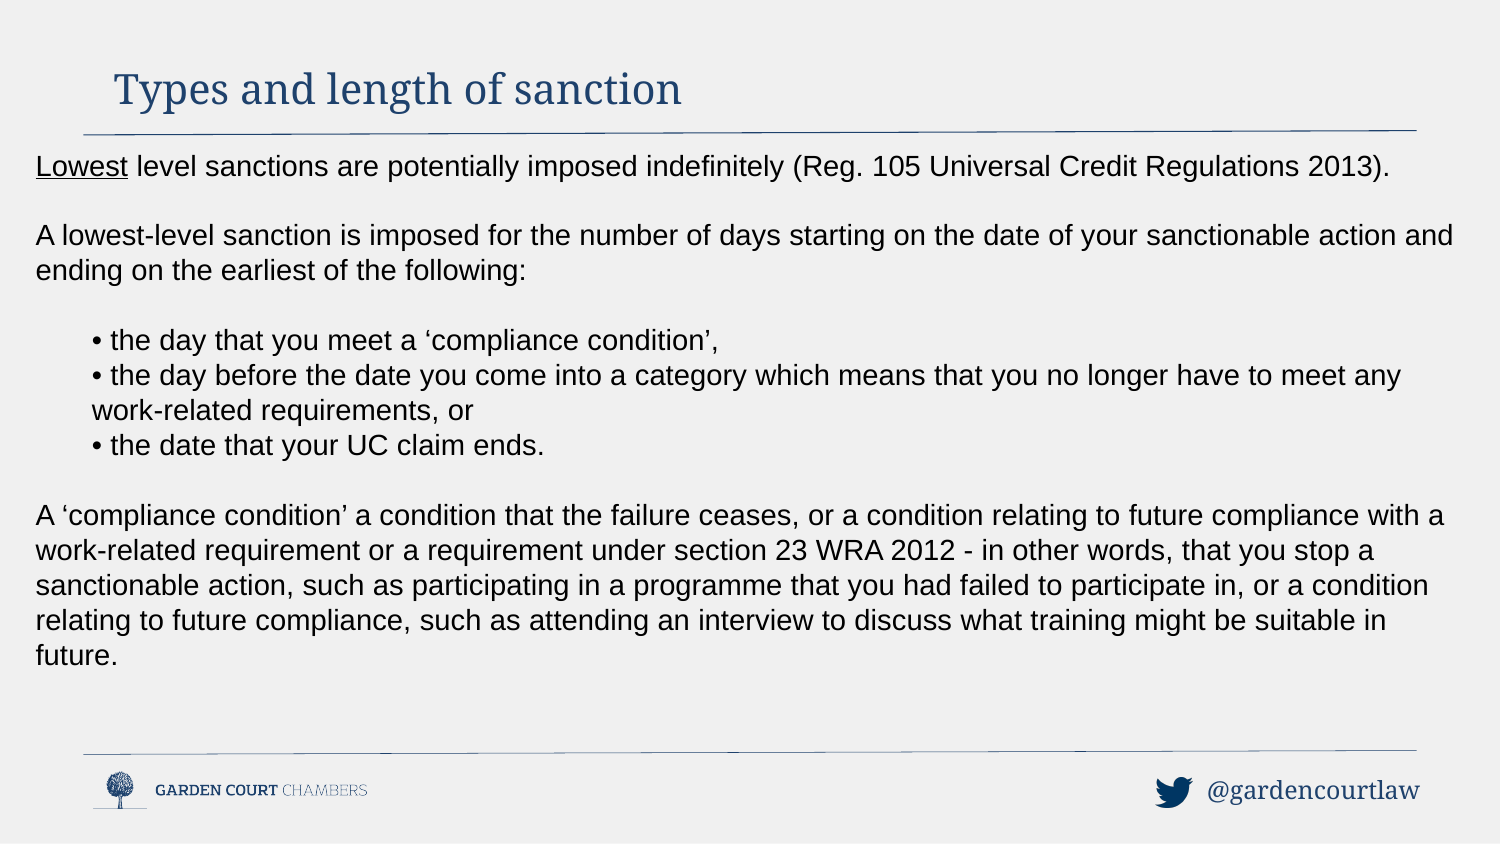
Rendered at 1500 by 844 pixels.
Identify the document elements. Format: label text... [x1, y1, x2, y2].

list Types and length of sanction [98, 61, 957, 111]
picture [93, 771, 367, 809]
text_box Lowest level sanctions are potentially imposed indefinitely (Reg. 105 Universal Credit Regulations 2013). A lowest-level sanction is imposed for the number of days starting on the date of your sanctionable action and ending on the earliest of the following: • the day that you meet a ‘compliance condition’, • the day before the date you come into a category which means that you no longer have to meet any work-related requirements, or • the date that your UC claim ends. A ‘compliance condition’ a condition that the failure ceases, or a condition relating to future compliance with a work-related requirement or a requirement under section 23 WRA 2012 - in other words, that you stop a sanctionable action, such as participating in a programme that you had failed to participate in, or a condition relating to future compliance, such as attending an interview to discuss what training might be suitable in future. [20, 139, 1485, 714]
picture [1155, 777, 1193, 808]
